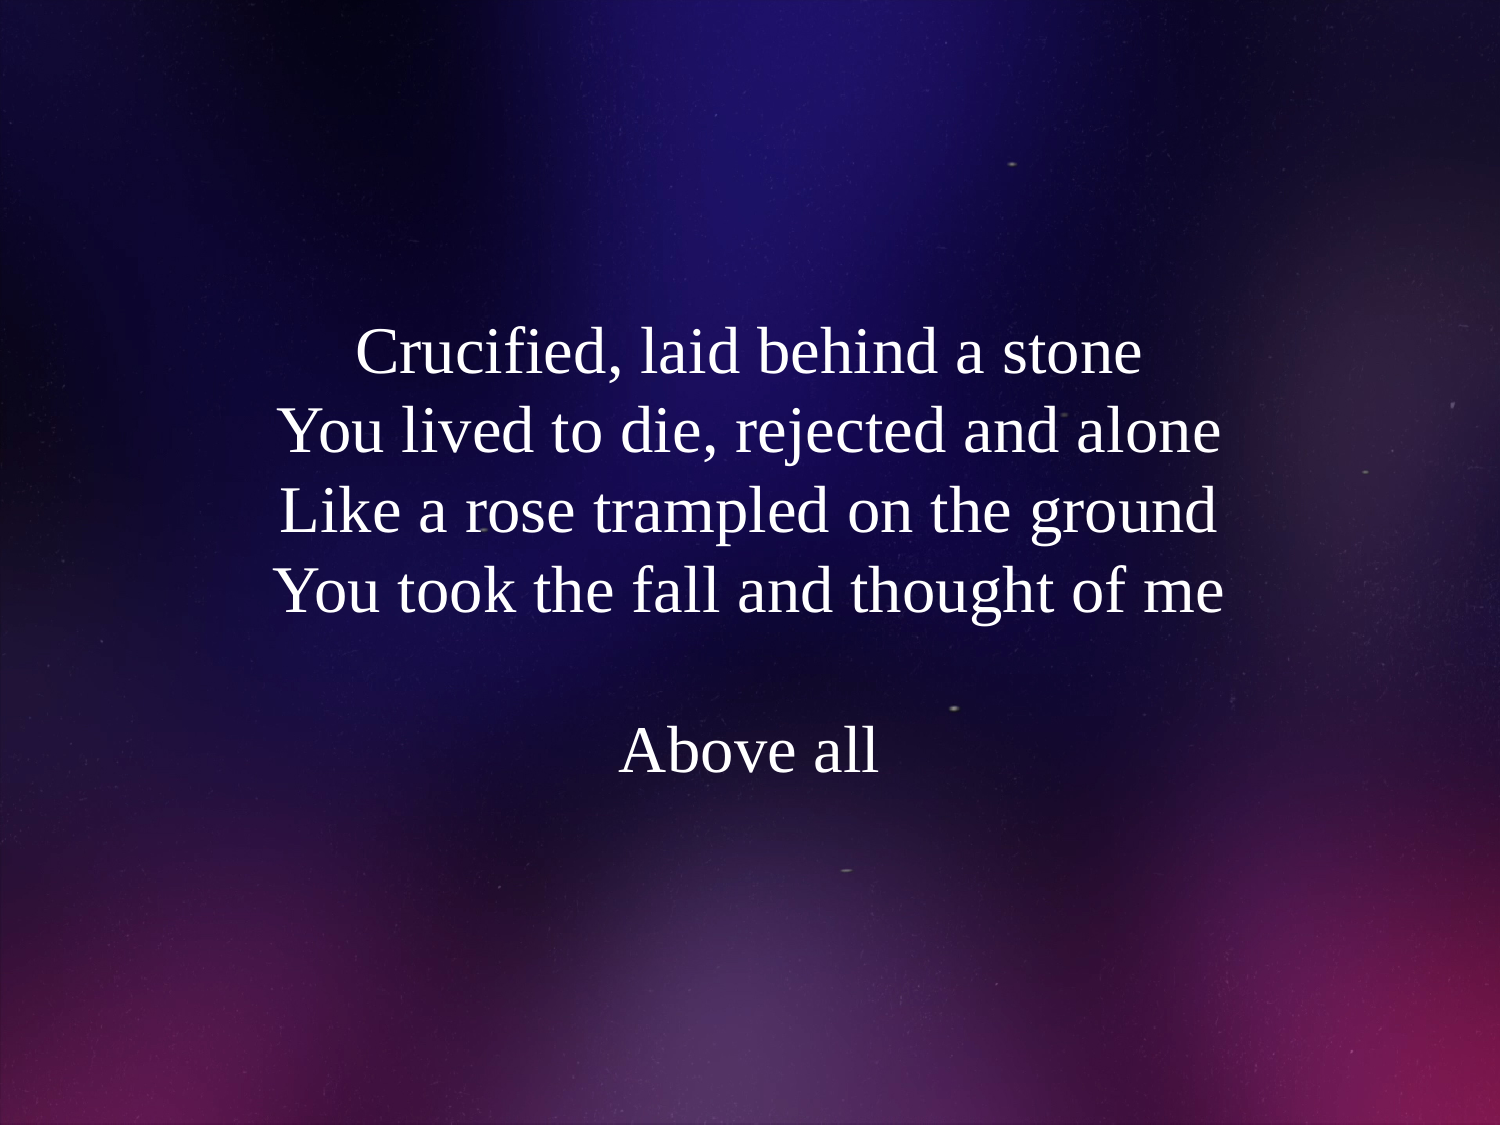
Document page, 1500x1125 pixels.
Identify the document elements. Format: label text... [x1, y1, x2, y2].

picture [0, 0, 1500, 1125]
title Crucified, laid behind a stone You lived to die, rejected and alone Like a rose trampled on the ground You took the fall and thought of me Above all [50, 562, 1450, 750]
